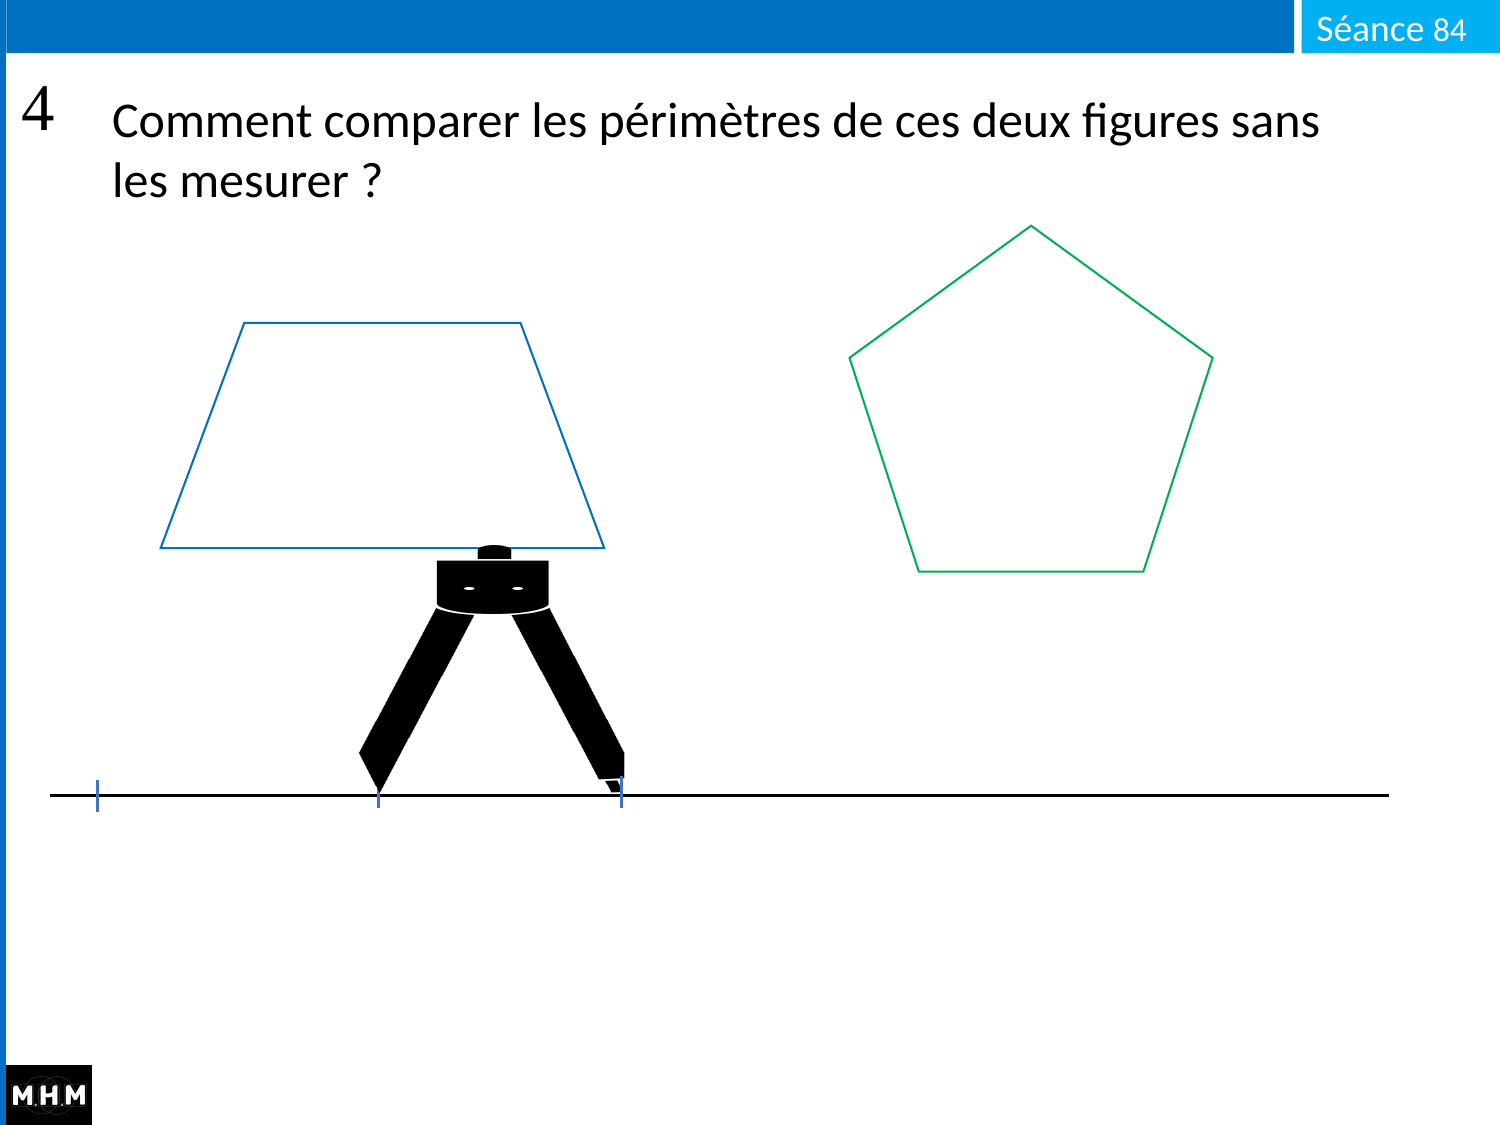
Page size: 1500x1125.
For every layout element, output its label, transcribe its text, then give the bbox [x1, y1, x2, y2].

text_box [159, 321, 605, 550]
picture [276, 545, 707, 793]
text_box Comment comparer les périmètres de ces deux figures sans les mesurer ? [97, 80, 1379, 215]
text_box [848, 224, 1214, 573]
picture [6, 1065, 92, 1125]
